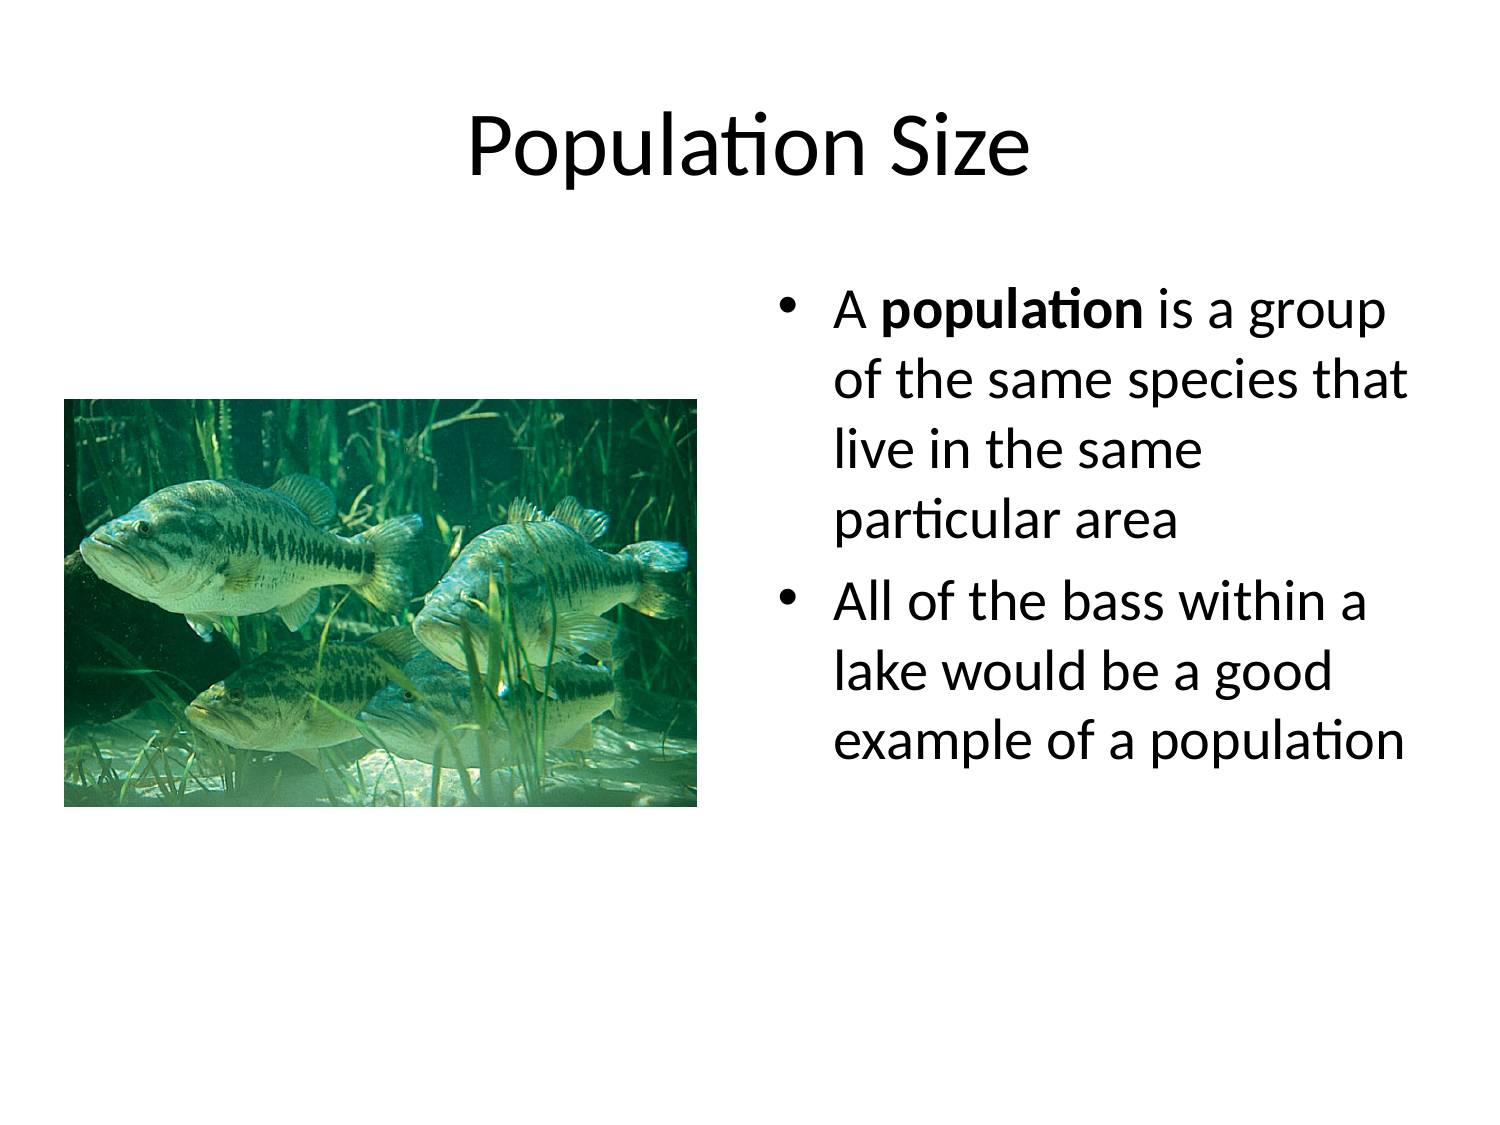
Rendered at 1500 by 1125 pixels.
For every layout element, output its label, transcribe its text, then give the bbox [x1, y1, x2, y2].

title Population Size [75, 45, 1425, 233]
list A population is a group of the same species that live in the same particular area All of the bass within a lake would be a good example of a population [762, 262, 1425, 1005]
picture [63, 399, 697, 807]
